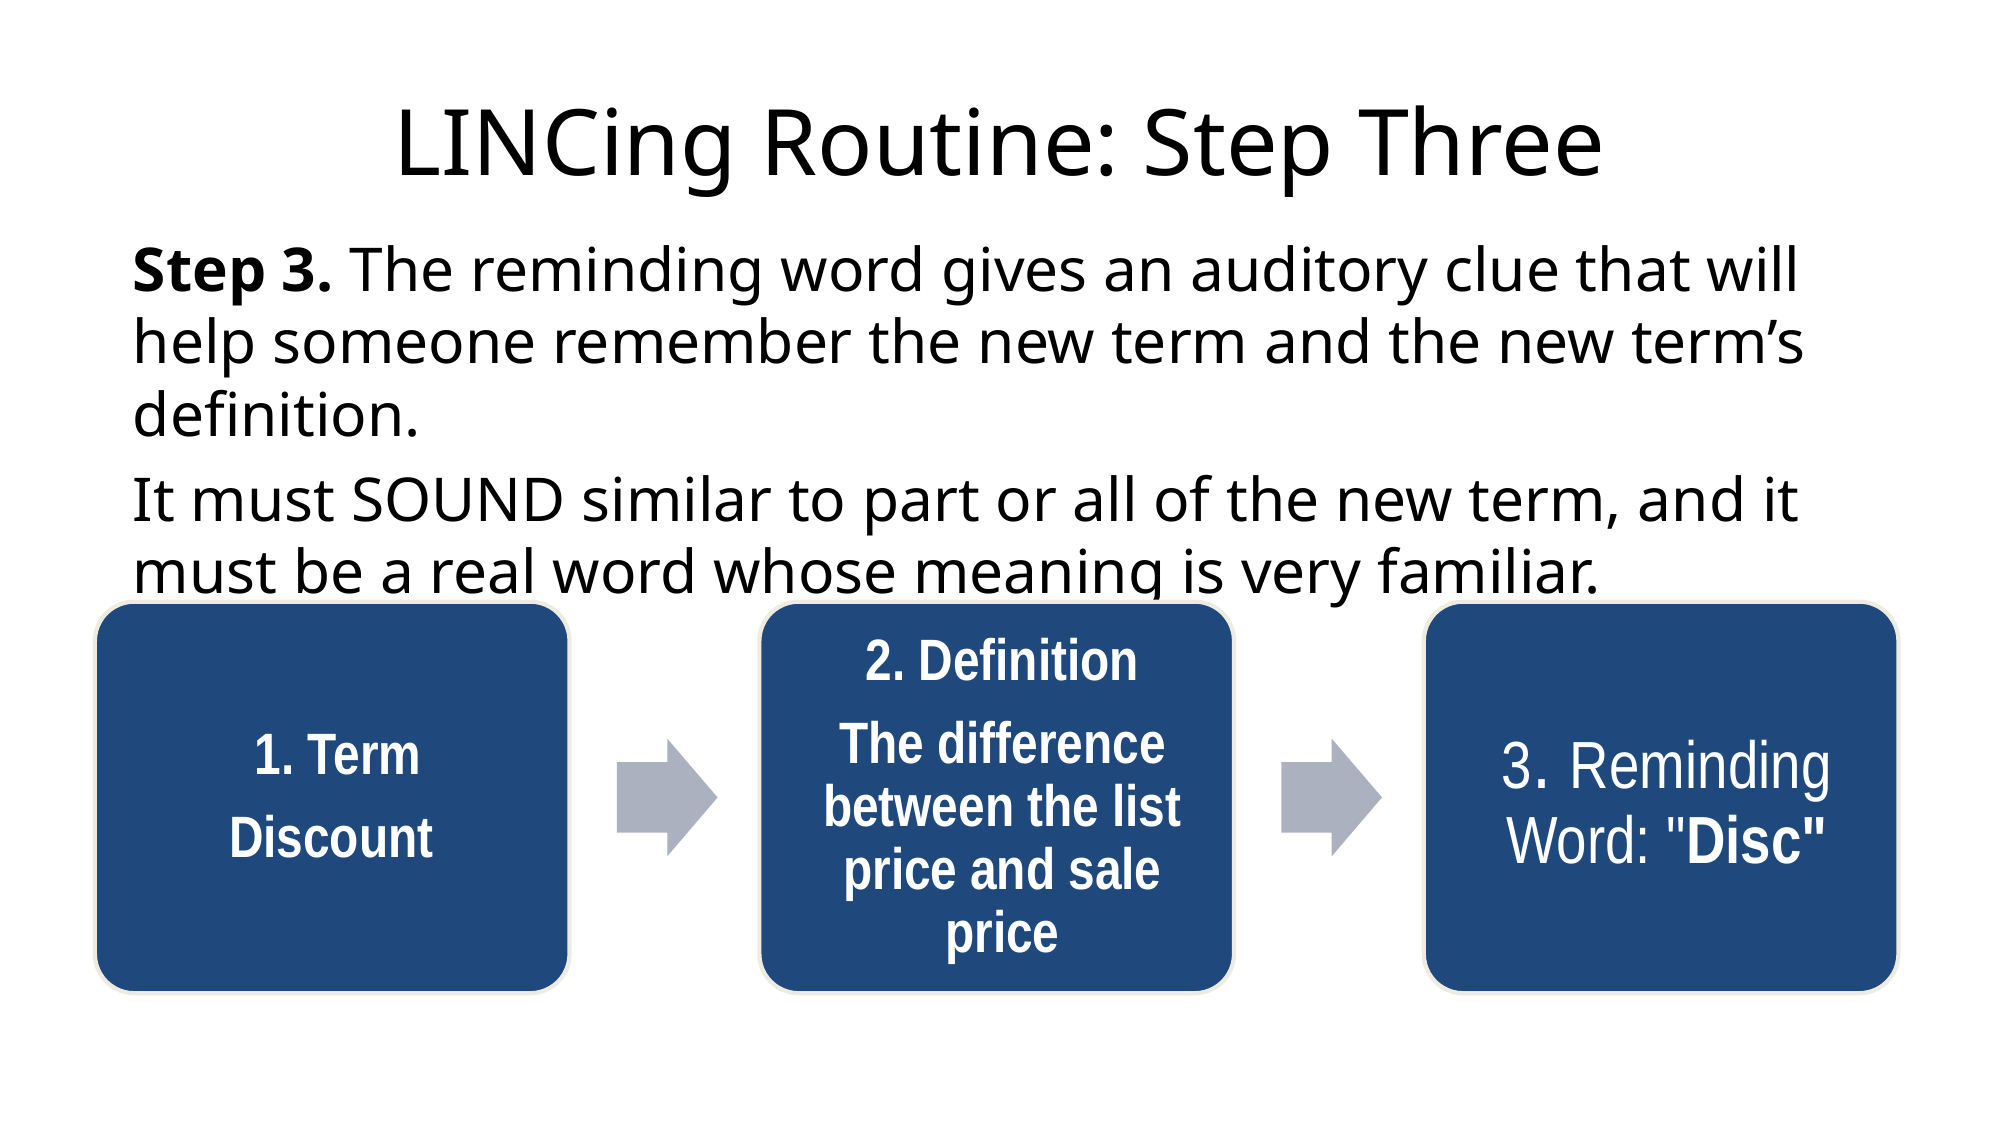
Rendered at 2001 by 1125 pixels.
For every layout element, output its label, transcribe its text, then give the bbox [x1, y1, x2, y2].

list Step 3. The reminding word gives an auditory clue that will help someone remember the new term and the new term’s definition. It must SOUND similar to part or all of the new term, and it must be a real word whose meaning is very familiar. [99, 223, 1894, 587]
title LINCing Routine: Step Three [99, 45, 1900, 233]
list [93, 589, 1901, 1006]
